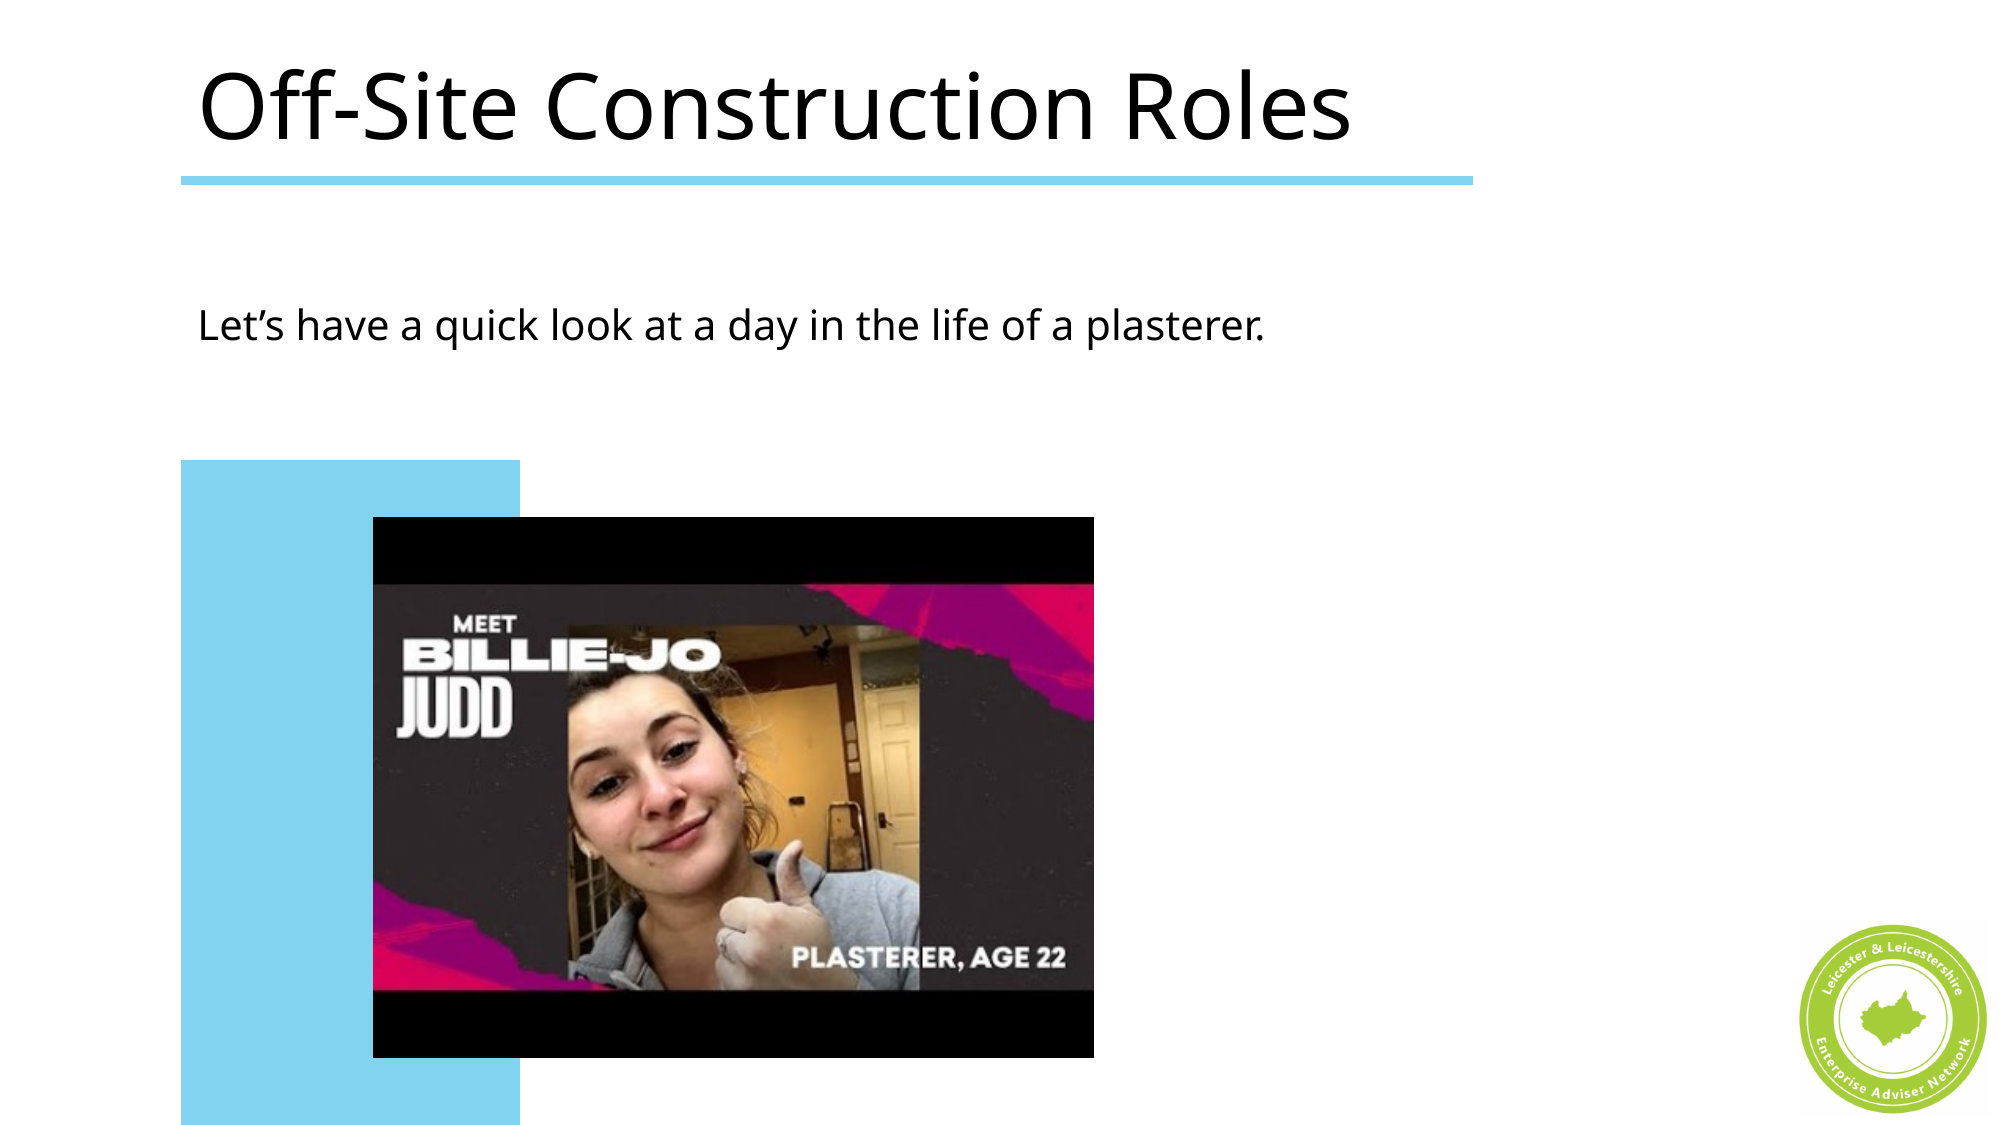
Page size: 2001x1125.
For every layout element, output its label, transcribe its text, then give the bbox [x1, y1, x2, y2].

list Let’s have a quick look at a day in the life of a plasterer. [182, 297, 1908, 975]
picture [1799, 920, 1990, 1117]
text_box [181, 176, 1473, 185]
text_box [181, 460, 520, 1125]
title Off-Site Construction Roles [182, 41, 1908, 177]
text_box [372, 517, 1095, 1059]
